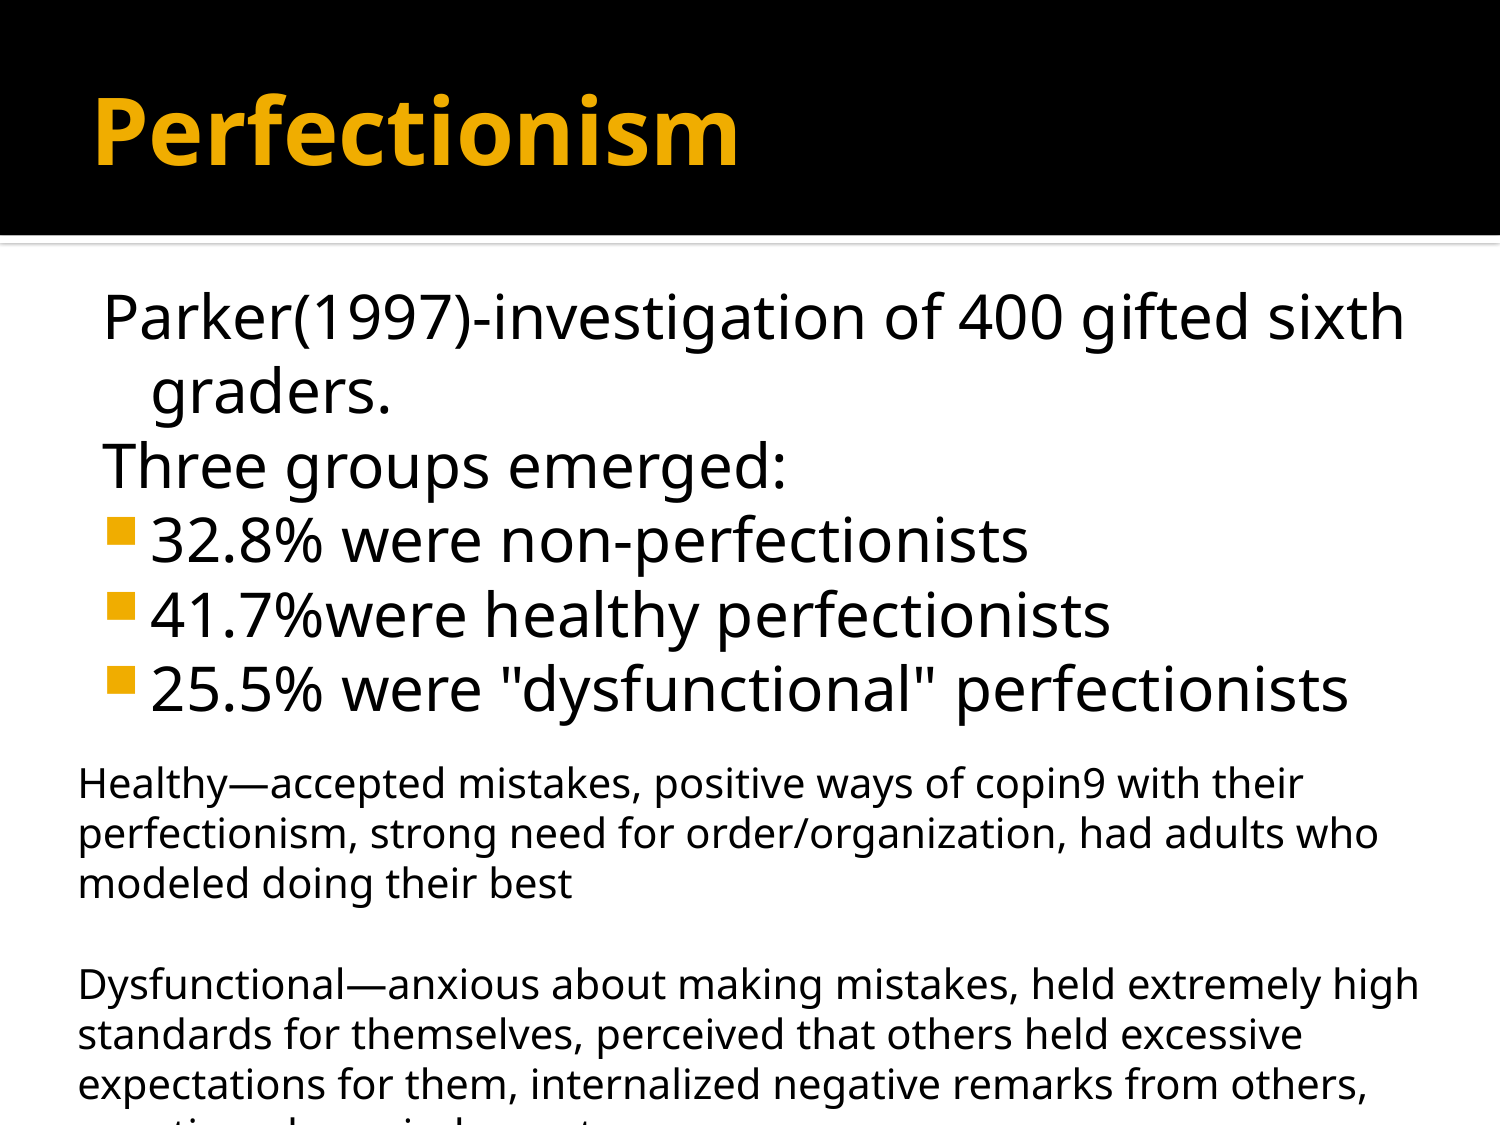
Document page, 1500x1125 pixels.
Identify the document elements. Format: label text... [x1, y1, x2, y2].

list Parker(1997)-investigation of 400 gifted sixth graders. Three groups emerged: 32.8% were non-perfectionists 41.7%were healthy perfectionists 25.5% were "dysfunctional" perfectionists [75, 262, 1425, 738]
text_box Healthy—accepted mistakes, positive ways of copin9 with their perfectionism, strong need for order/organization, had adults who modeled doing their best Dysfunctional—anxious about making mistakes, held extremely high standards for themselves, perceived that others held excessive expectations for them, internalized negative remarks from others, questioned own judgment [62, 749, 1450, 1125]
title Perfectionism [75, 25, 1425, 231]
